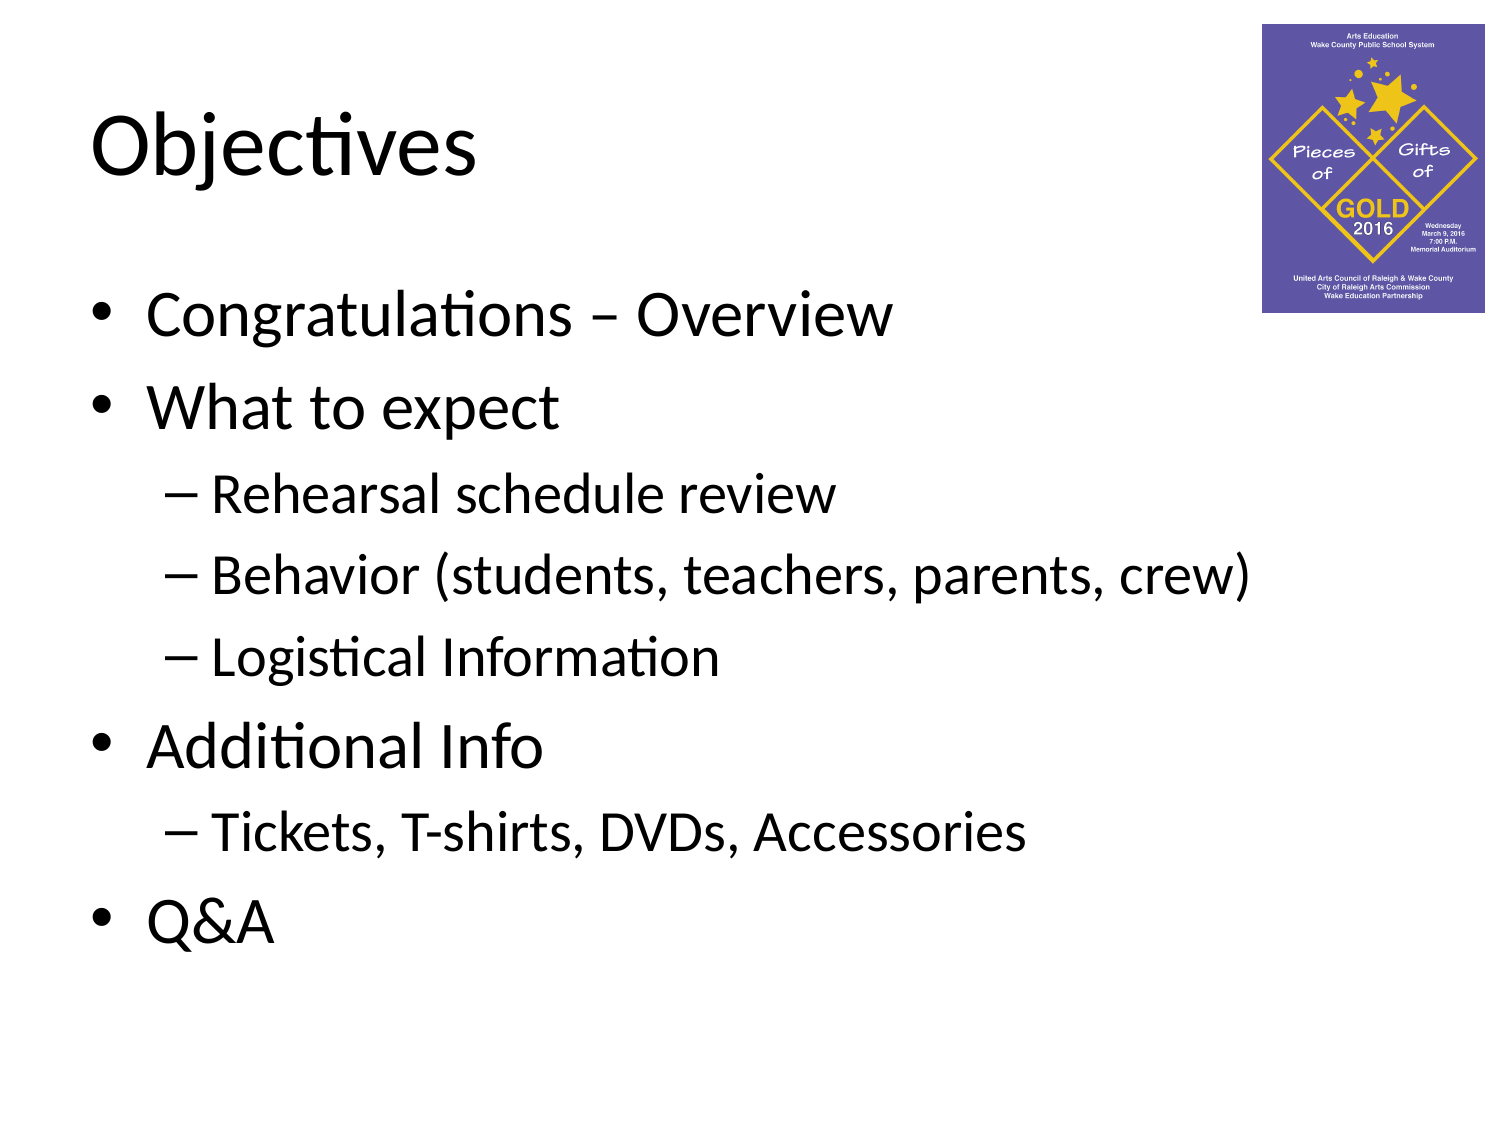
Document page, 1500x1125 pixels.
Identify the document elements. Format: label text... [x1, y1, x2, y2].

title Objectives [75, 45, 1188, 233]
picture [1262, 24, 1485, 313]
list Congratulations – Overview What to expect Rehearsal schedule review Behavior (students, teachers, parents, crew) Logistical Information Additional Info Tickets, T-shirts, DVDs, Accessories Q&A [75, 262, 1425, 1005]
